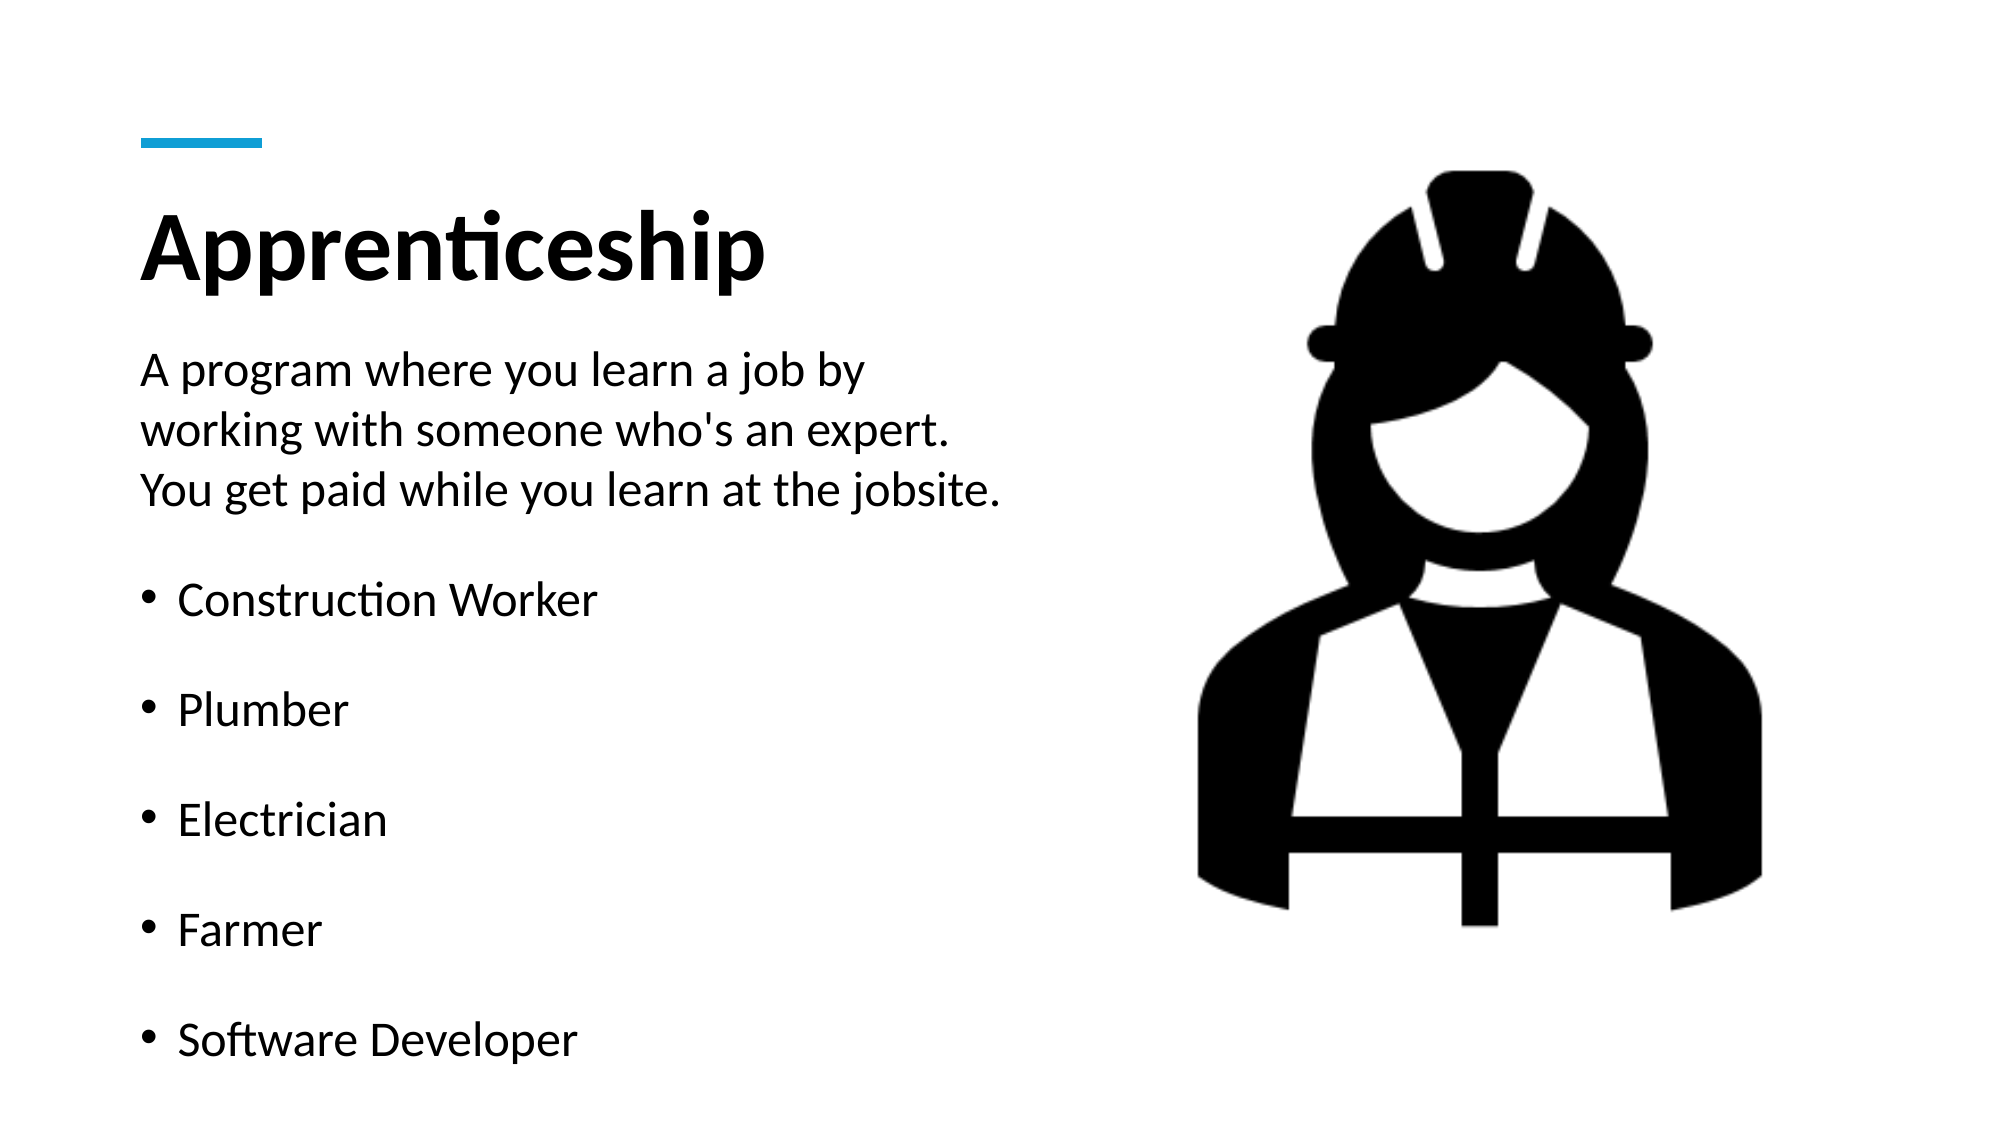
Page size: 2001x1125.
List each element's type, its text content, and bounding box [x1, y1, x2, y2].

list A program where you learn a job by working with someone who's an expert. You get paid while you learn at the jobsite. Construction Worker Plumber Electrician Farmer Software Developer [124, 329, 1029, 1091]
picture [1043, 125, 1917, 1000]
title Apprenticeship [124, 186, 1043, 330]
